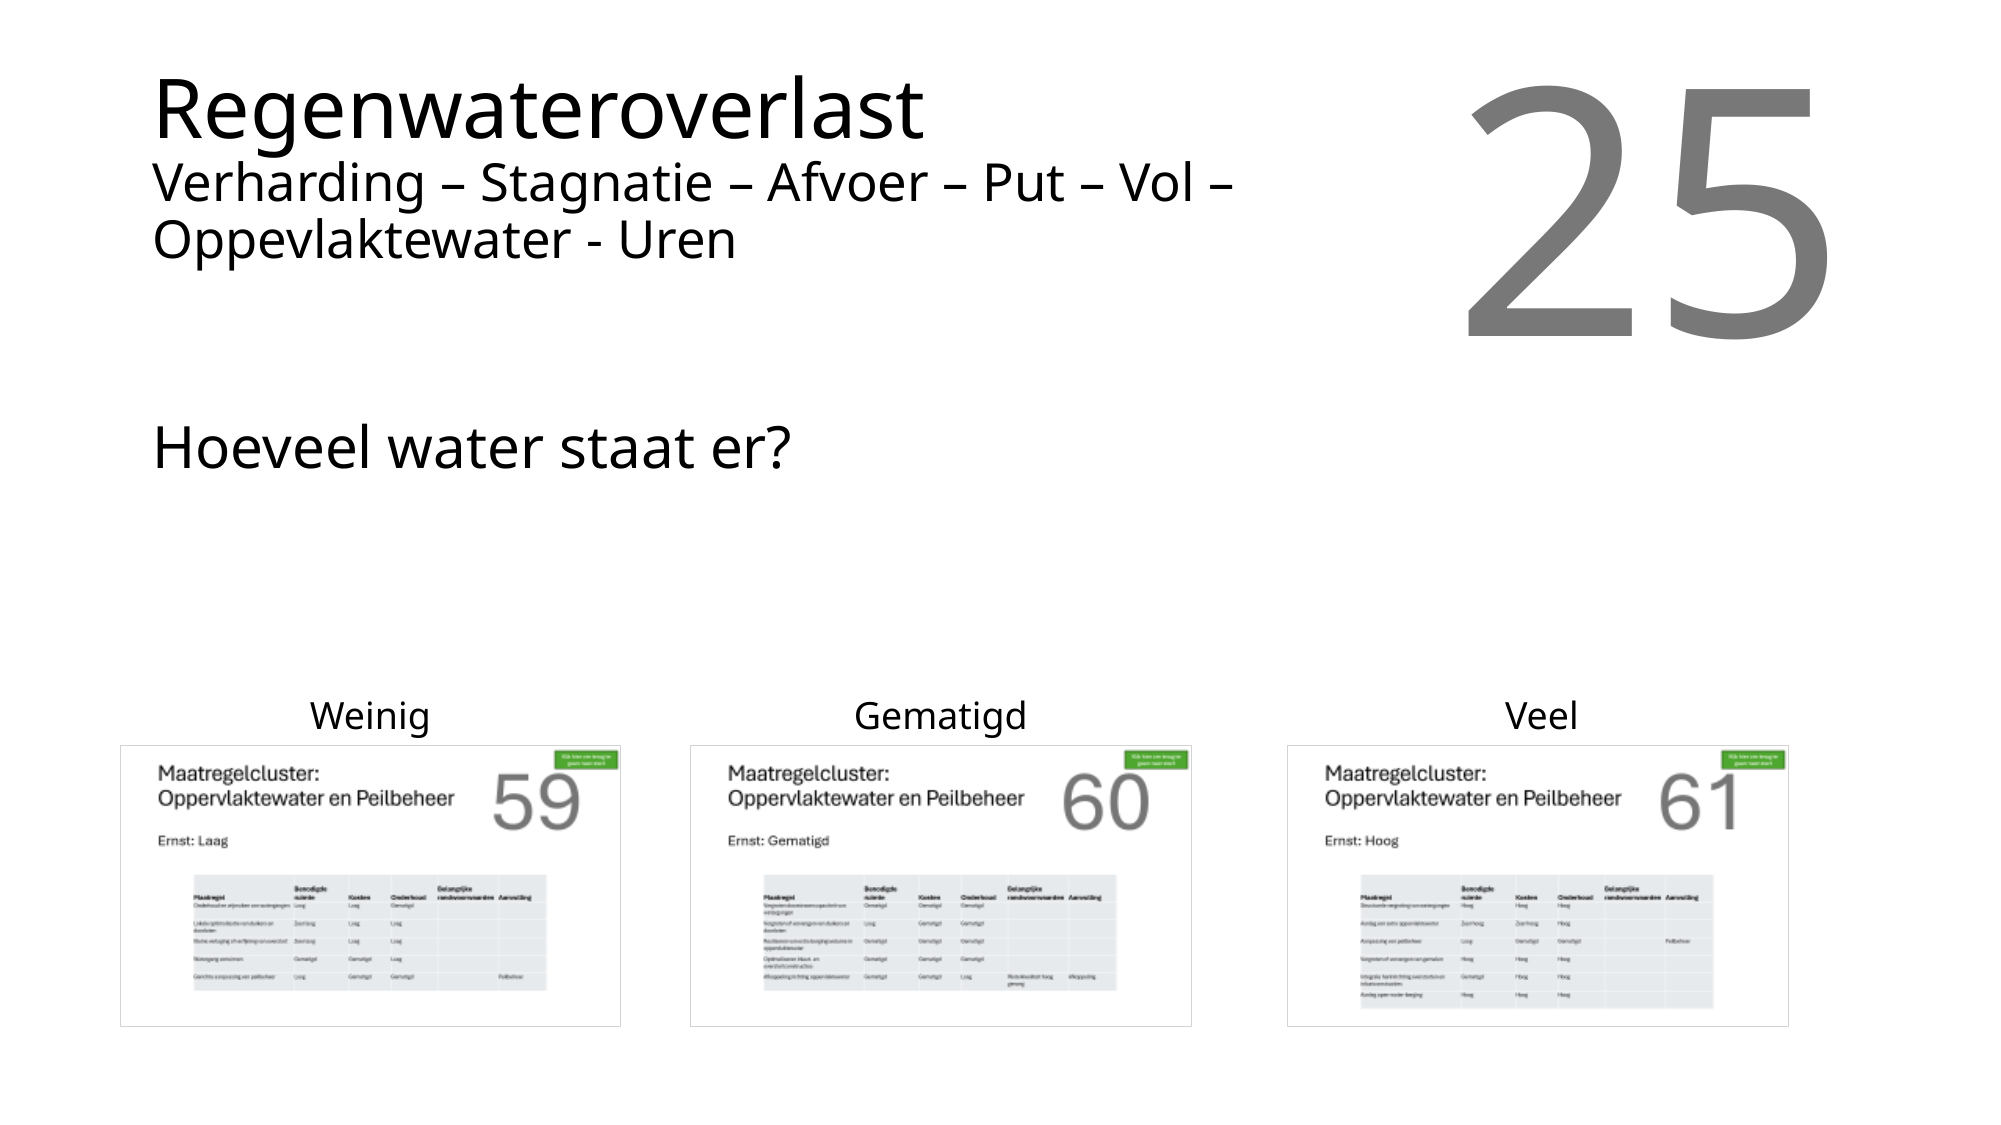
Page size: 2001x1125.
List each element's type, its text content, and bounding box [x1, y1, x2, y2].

picture [1288, 746, 1788, 1026]
list Hoeveel water staat er? [137, 410, 1863, 552]
picture [121, 746, 620, 1026]
text_box Weinig [153, 684, 588, 745]
picture [691, 746, 1191, 1026]
text_box Veel [1313, 684, 1771, 745]
slide_number 25 [1396, 59, 1863, 393]
text_box Gematigd [712, 684, 1170, 745]
title Regenwateroverlast Verharding – Stagnatie – Afvoer – Put – Vol – Oppevlaktewater - Uren [137, 59, 1360, 278]
